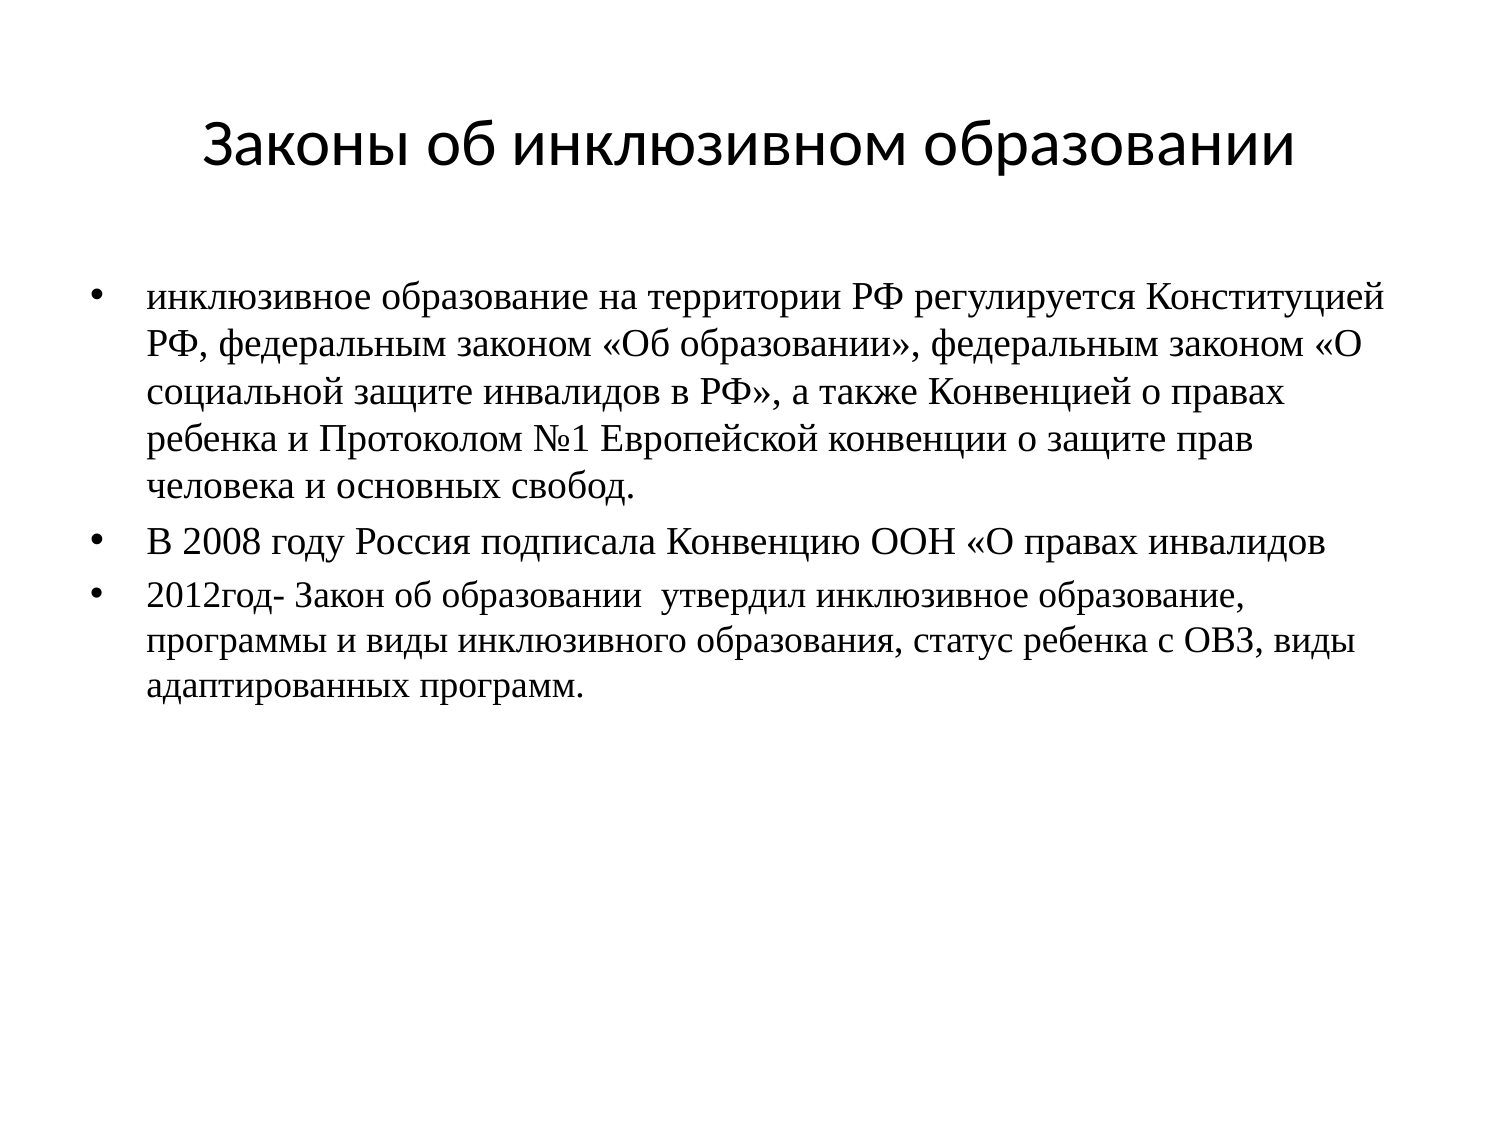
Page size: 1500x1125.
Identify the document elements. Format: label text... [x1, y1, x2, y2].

title Законы об инклюзивном образовании [75, 45, 1425, 233]
list инклюзивное образование на территории РФ регулируется Конституцией РФ, федеральным законом «Об образовании», федеральным законом «О социальной защите инвалидов в РФ», а также Конвенцией о правах ребенка и Протоколом №1 Европейской конвенции о защите прав человека и основных свобод. В 2008 году Россия подписала Конвенцию ООН «О правах инвалидов 2012год- Закон об образовании утвердил инклюзивное образование, программы и виды инклюзивного образования, статус ребенка с ОВЗ, виды адаптированных программ. [75, 262, 1425, 1005]
